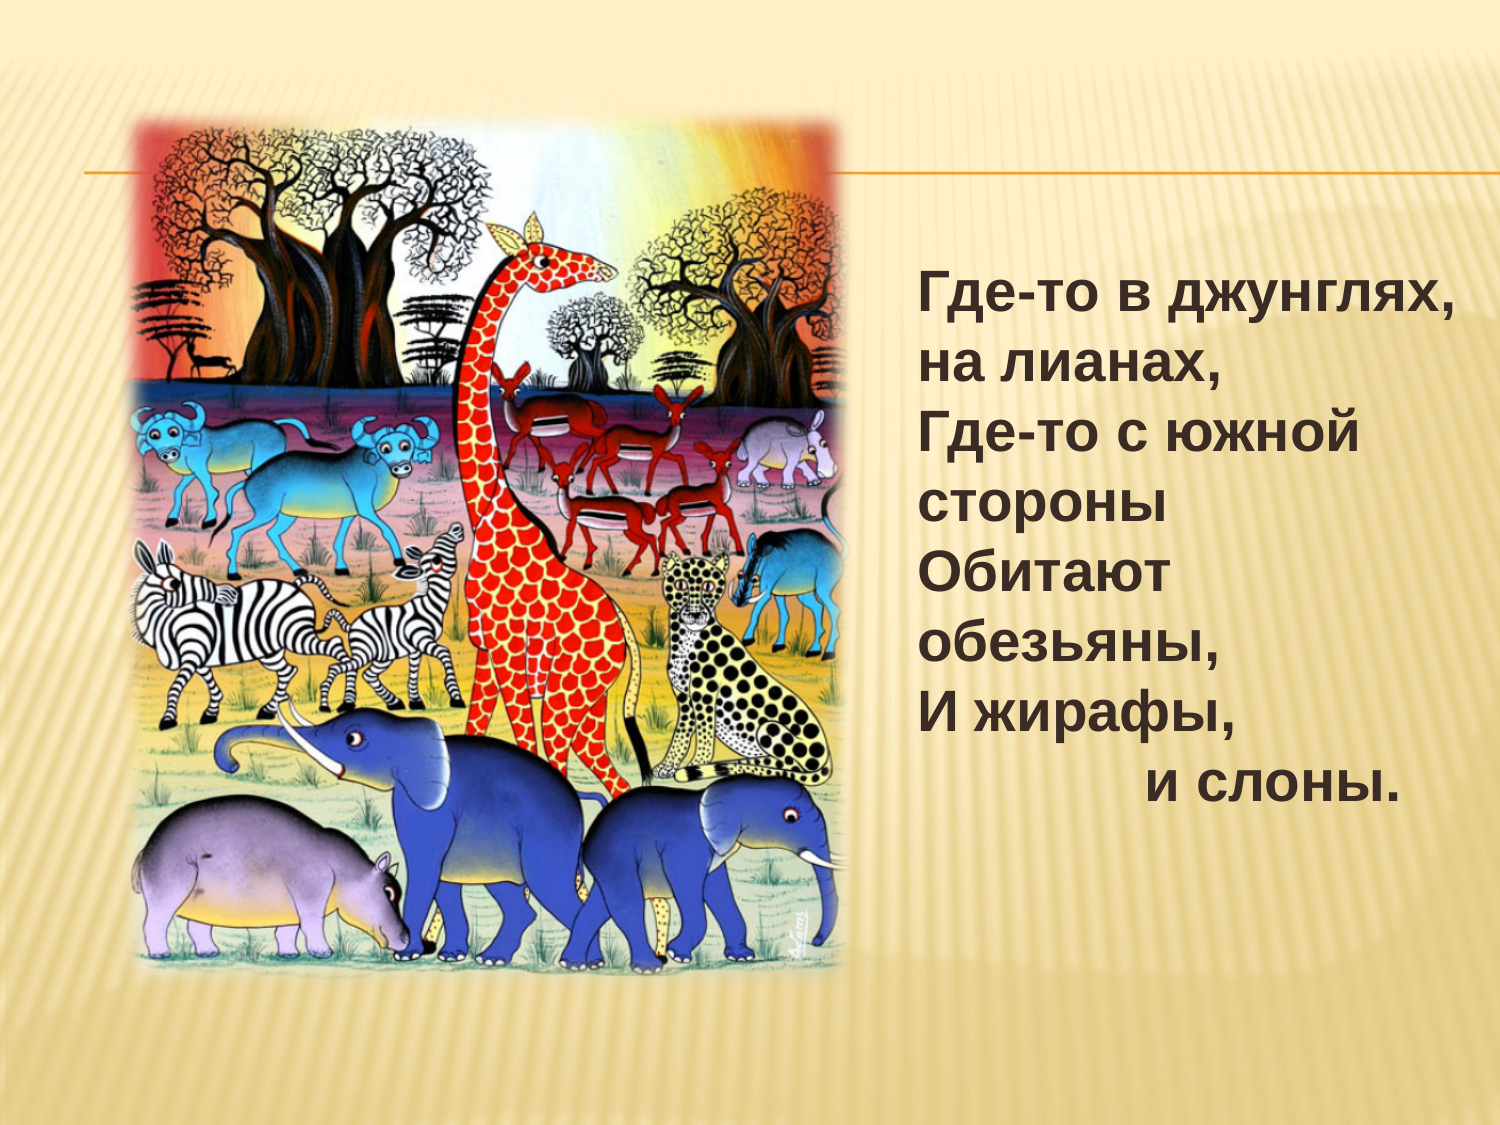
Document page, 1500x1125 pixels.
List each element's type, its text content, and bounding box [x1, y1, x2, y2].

text_box Где-то в джунглях, на лианах, Где-то с южной стороны Обитают обезьяны, И жирафы, и слоны. [902, 246, 1477, 821]
picture [116, 105, 856, 992]
